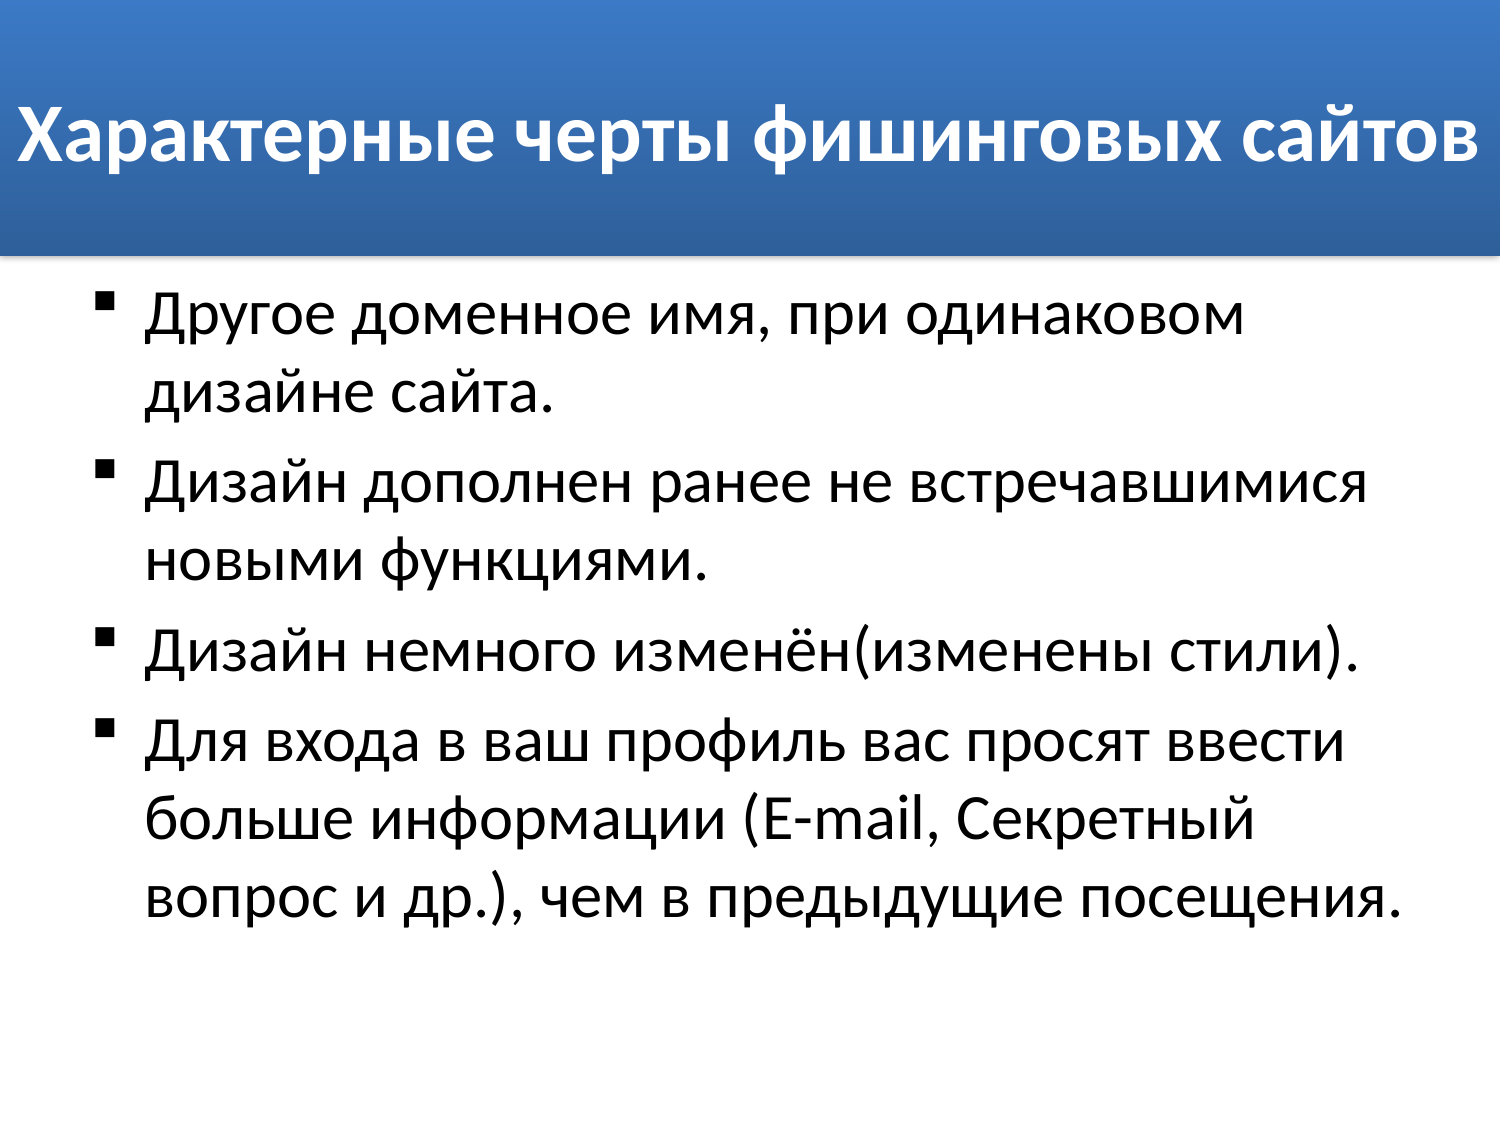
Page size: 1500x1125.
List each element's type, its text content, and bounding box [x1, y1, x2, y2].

title Характерные черты фишинговых сайтов [0, 0, 1500, 256]
list Другое доменное имя, при одинаковом дизайне сайта. Дизайн дополнен ранее не встречавшимися новыми функциями. Дизайн немного изменён(изменены стили). Для входа в ваш профиль вас просят ввести больше информации (E-mail, Секретный вопрос и др.), чем в предыдущие посещения. [75, 262, 1425, 1005]
